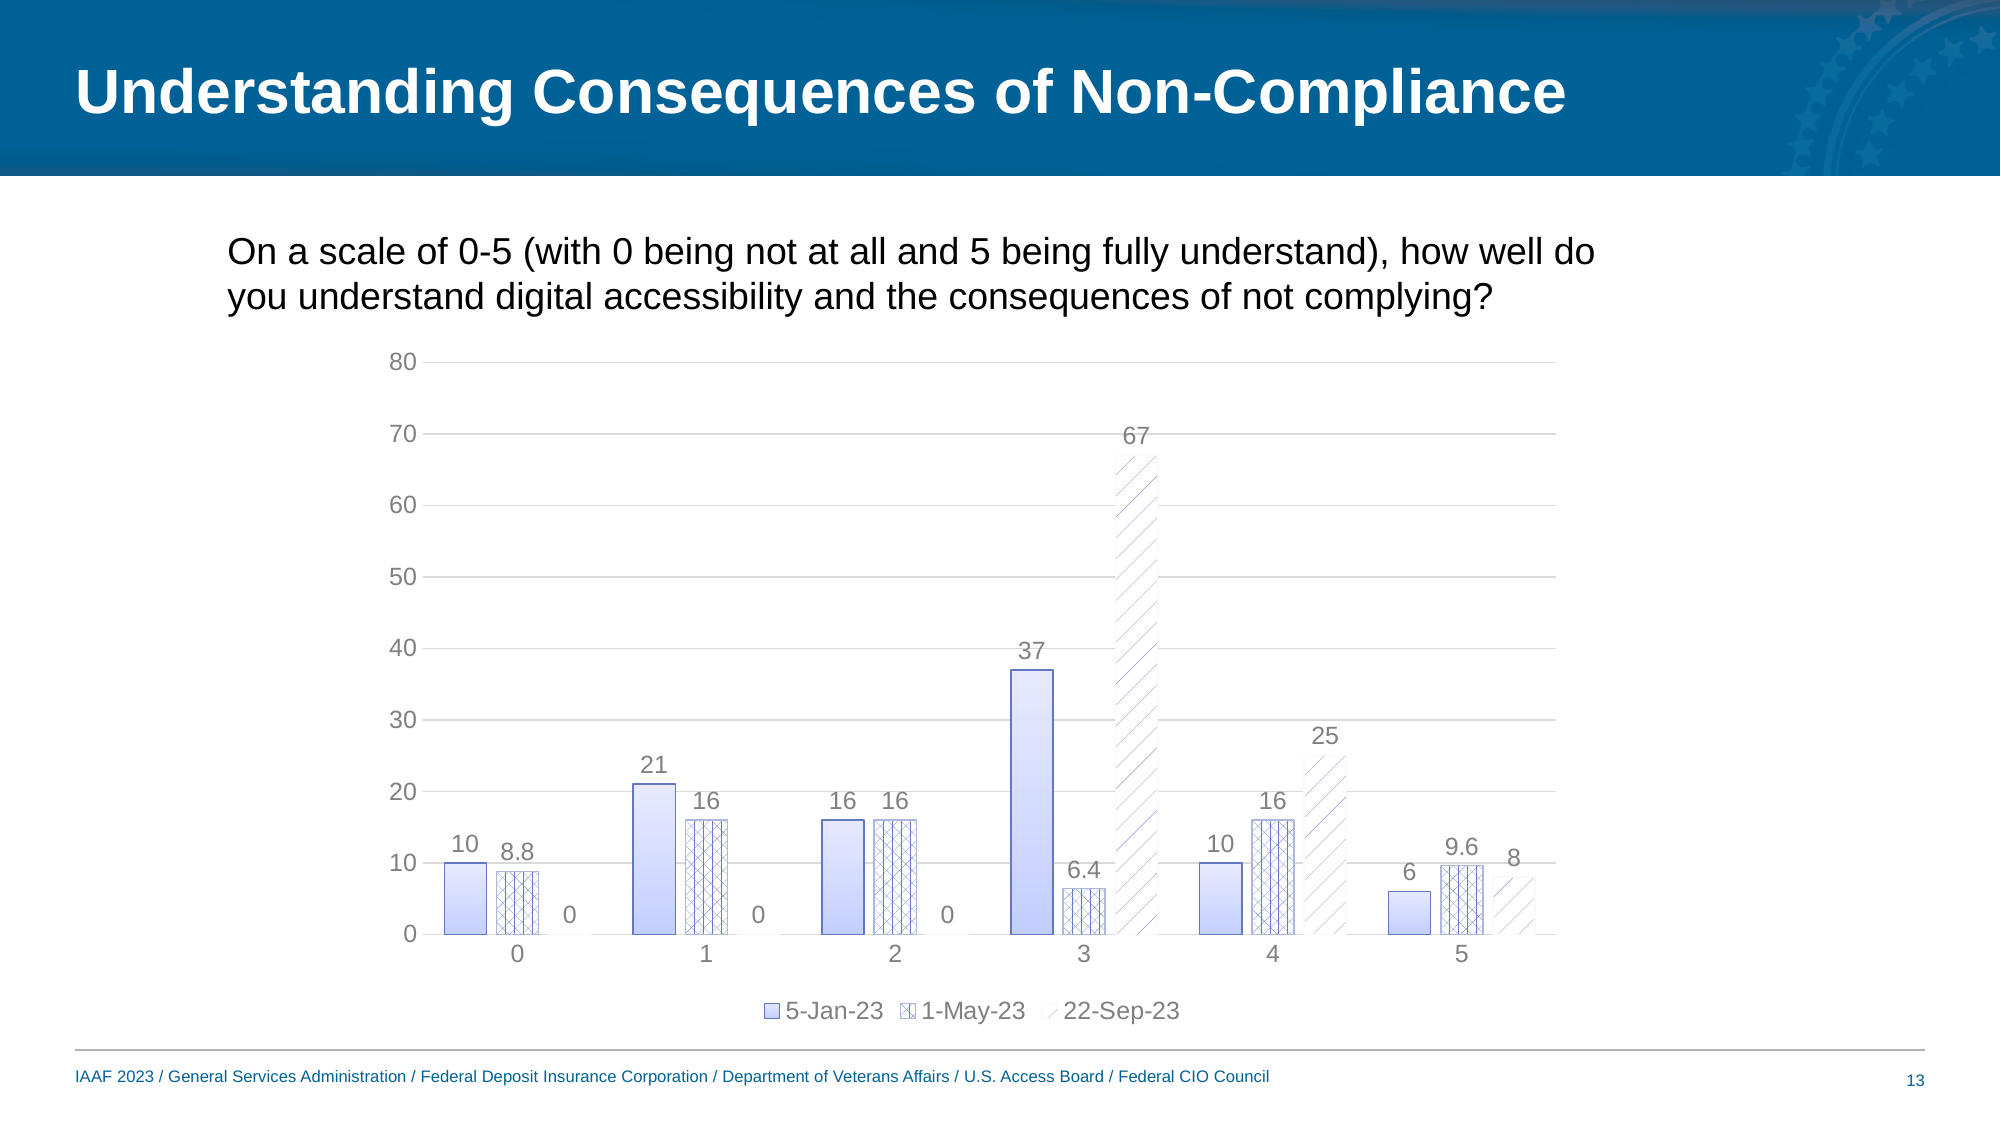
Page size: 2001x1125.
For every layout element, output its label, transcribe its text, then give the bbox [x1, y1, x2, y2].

chart [364, 334, 1581, 1031]
picture [0, 0, 2000, 176]
text_box On a scale of 0-5 (with 0 being not at all and 5 being fully understand), how well do you understand digital accessibility and the consequences of not complying? [212, 220, 1623, 336]
picture [0, 168, 666, 176]
title Understanding Consequences of Non-Compliance [75, 52, 1800, 128]
slide_number 13 [1880, 1065, 1925, 1095]
